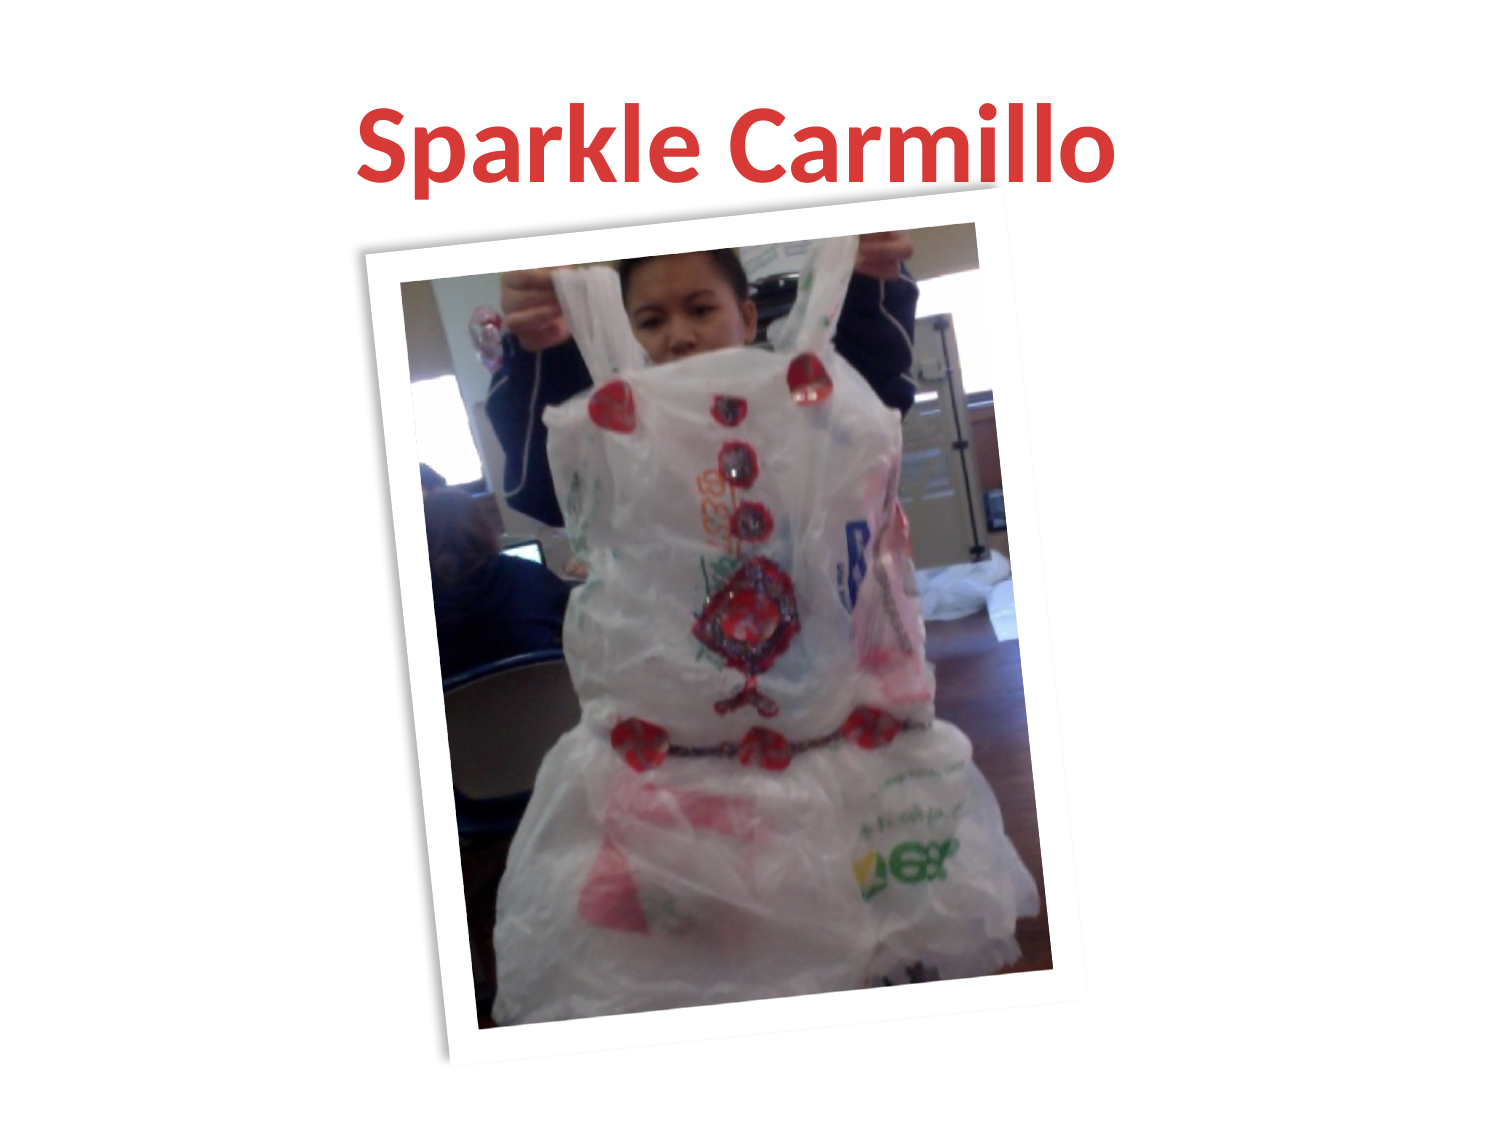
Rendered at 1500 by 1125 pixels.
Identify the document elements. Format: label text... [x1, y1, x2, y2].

text_box Sparkle Carmillo [340, 62, 1135, 213]
picture [401, 223, 1053, 1031]
